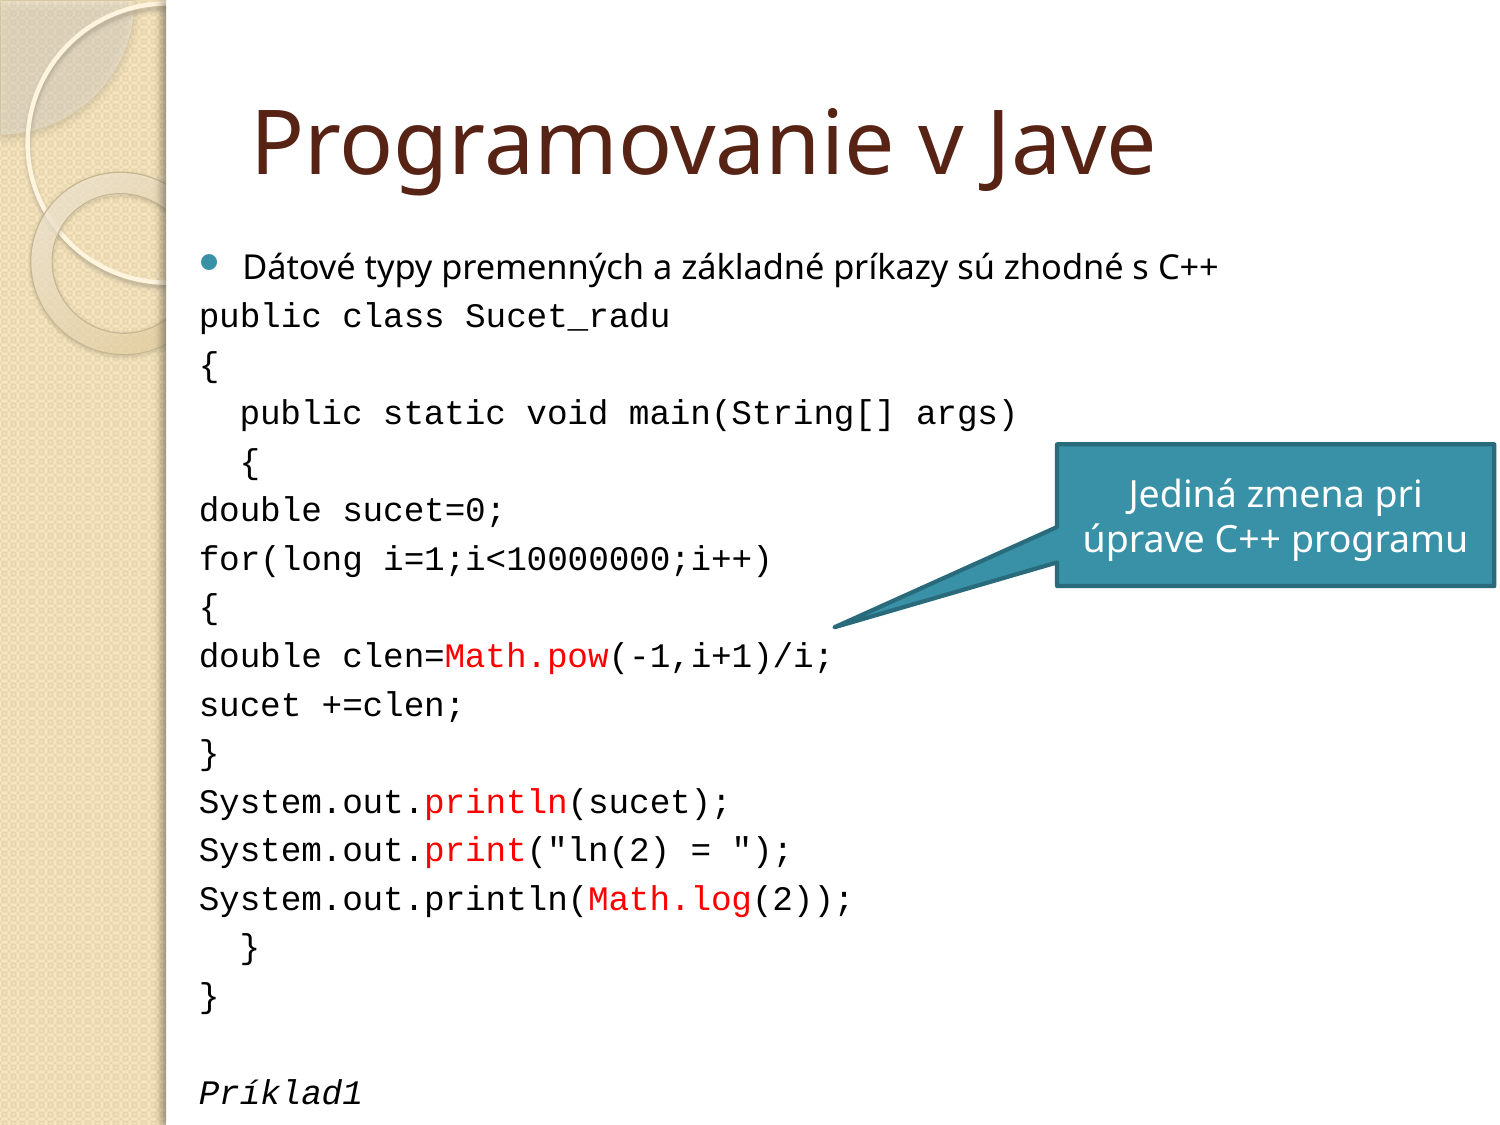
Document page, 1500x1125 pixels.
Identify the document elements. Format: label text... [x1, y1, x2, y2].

title Programovanie v Jave [235, 45, 1466, 233]
list Dátové typy premenných a základné príkazy sú zhodné s C++ public class Sucet_radu { public static void main(String[] args) { double sucet=0; for(long i=1;i<10000000;i++) { double clen=Math.pow(-1,i+1)/i; sucet +=clen; } System.out.println(sucet); System.out.print("ln(2) = "); System.out.println(Math.log(2)); } } Príklad1 [171, 237, 1500, 1125]
text_box Jediná zmena pri úprave C++ programu [832, 442, 1497, 630]
